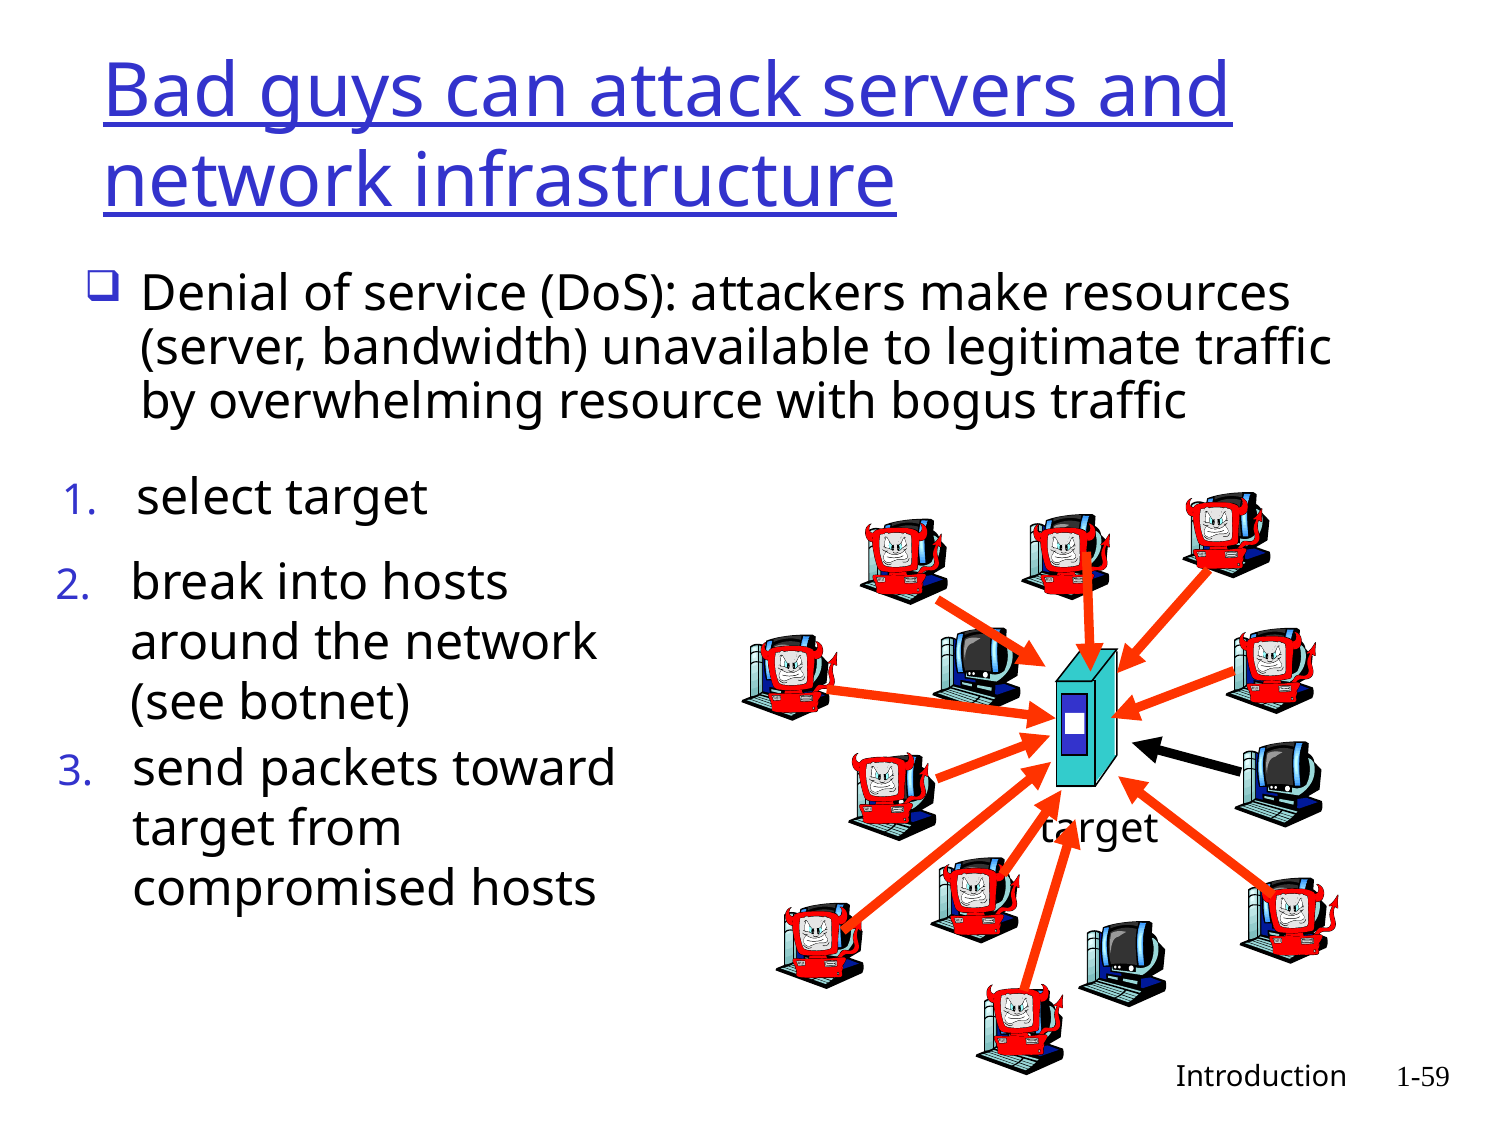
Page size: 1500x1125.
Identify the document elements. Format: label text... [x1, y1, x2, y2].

text_box send packets toward target from compromised hosts [42, 728, 718, 929]
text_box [741, 491, 1339, 1076]
text_box break into hosts around the network (see botnet) [40, 542, 664, 693]
title Bad guys can attack servers and network infrastructure [87, 37, 1363, 226]
slide_number 1-59 [1362, 1049, 1466, 1125]
text_box select target [47, 456, 723, 545]
list Denial of service (DoS): attackers make resources (server, bandwidth) unavailable to legitimate traffic by overwhelming resource with bogus traffic [69, 259, 1404, 453]
footer Introduction [887, 1049, 1362, 1125]
